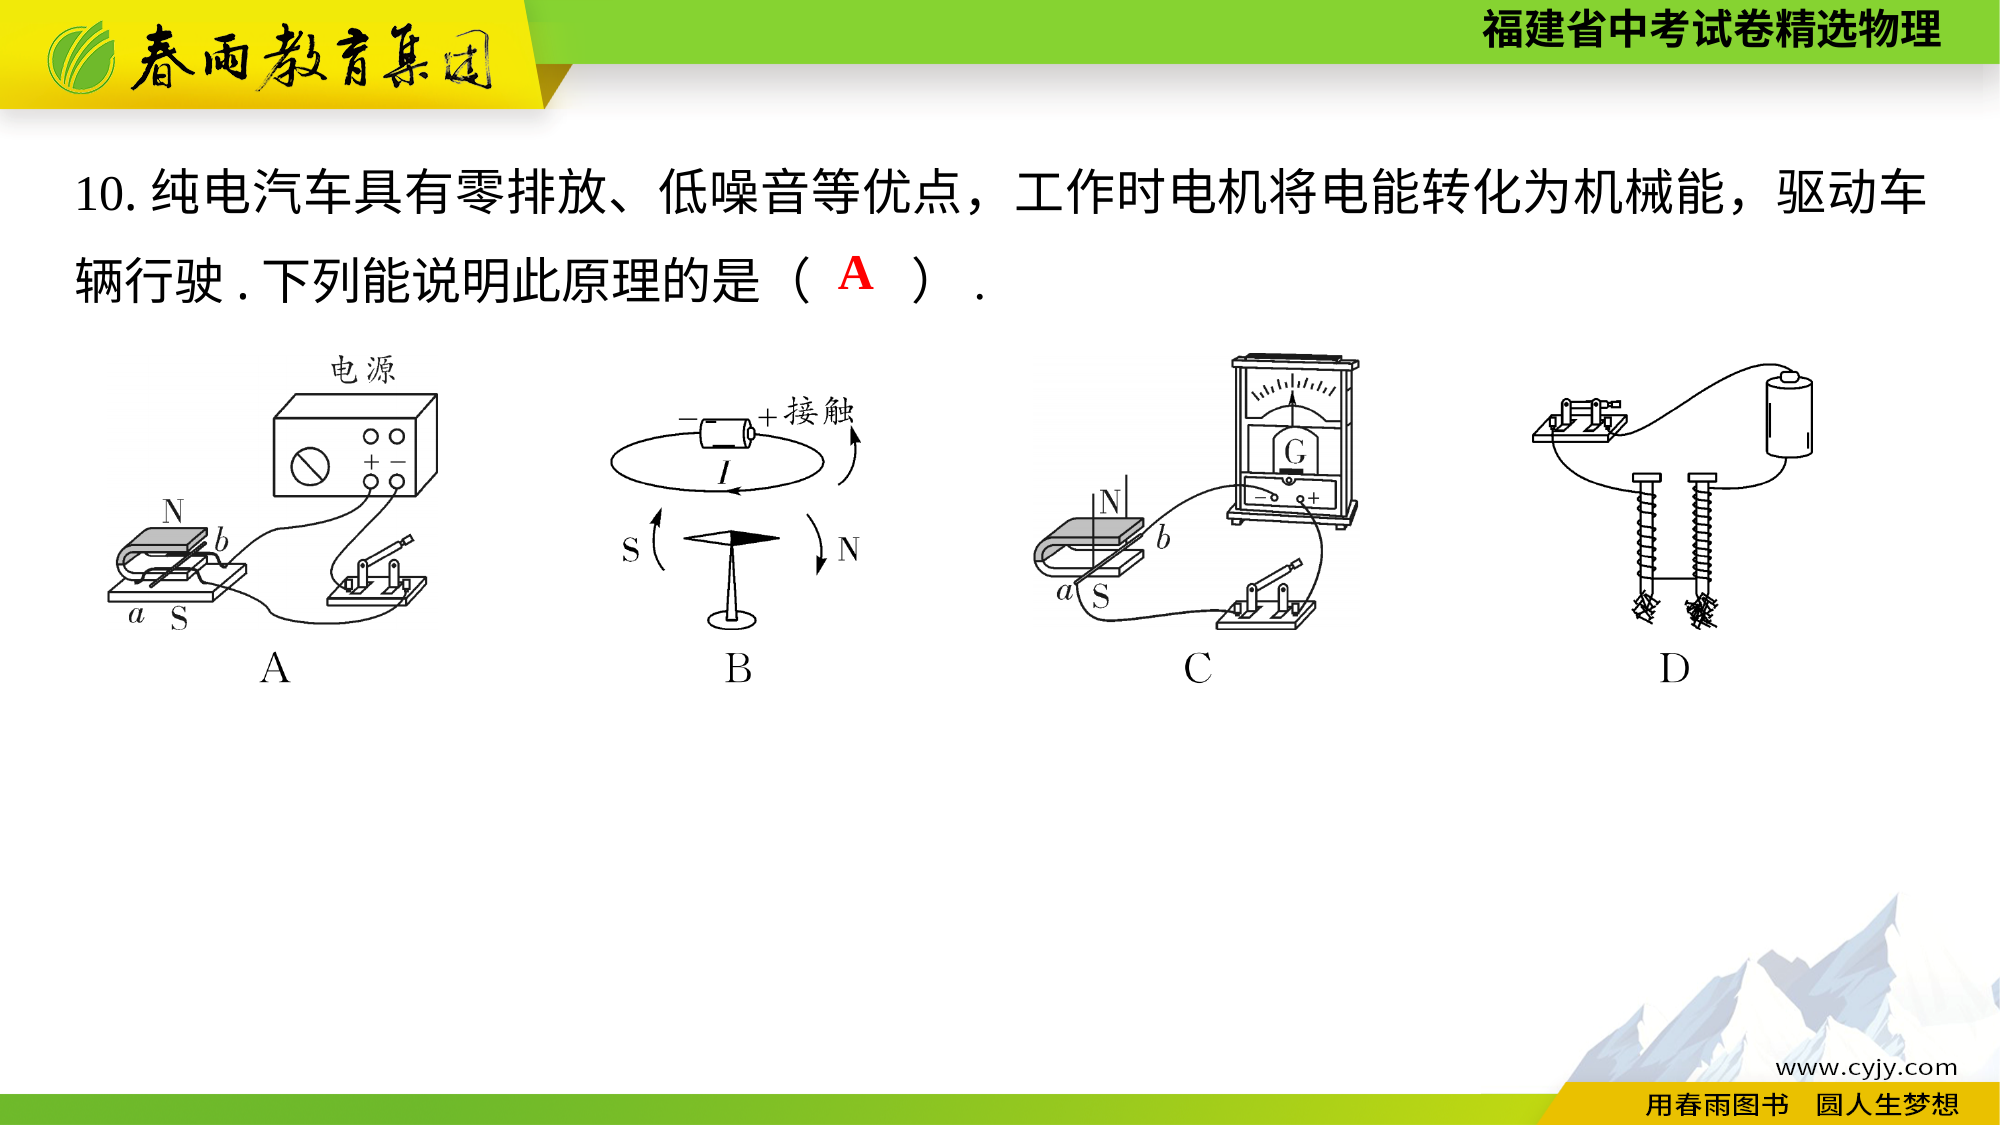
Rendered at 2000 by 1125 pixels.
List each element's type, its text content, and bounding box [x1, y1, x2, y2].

text_box A [823, 232, 889, 307]
list 10.纯电汽车具有零排放、低噪音等优点，工作时电机将电能转化为机械能，驱动车辆行驶.下列能说明此原理的是（ ）. [59, 122, 1944, 308]
picture [0, 0, 2000, 1125]
